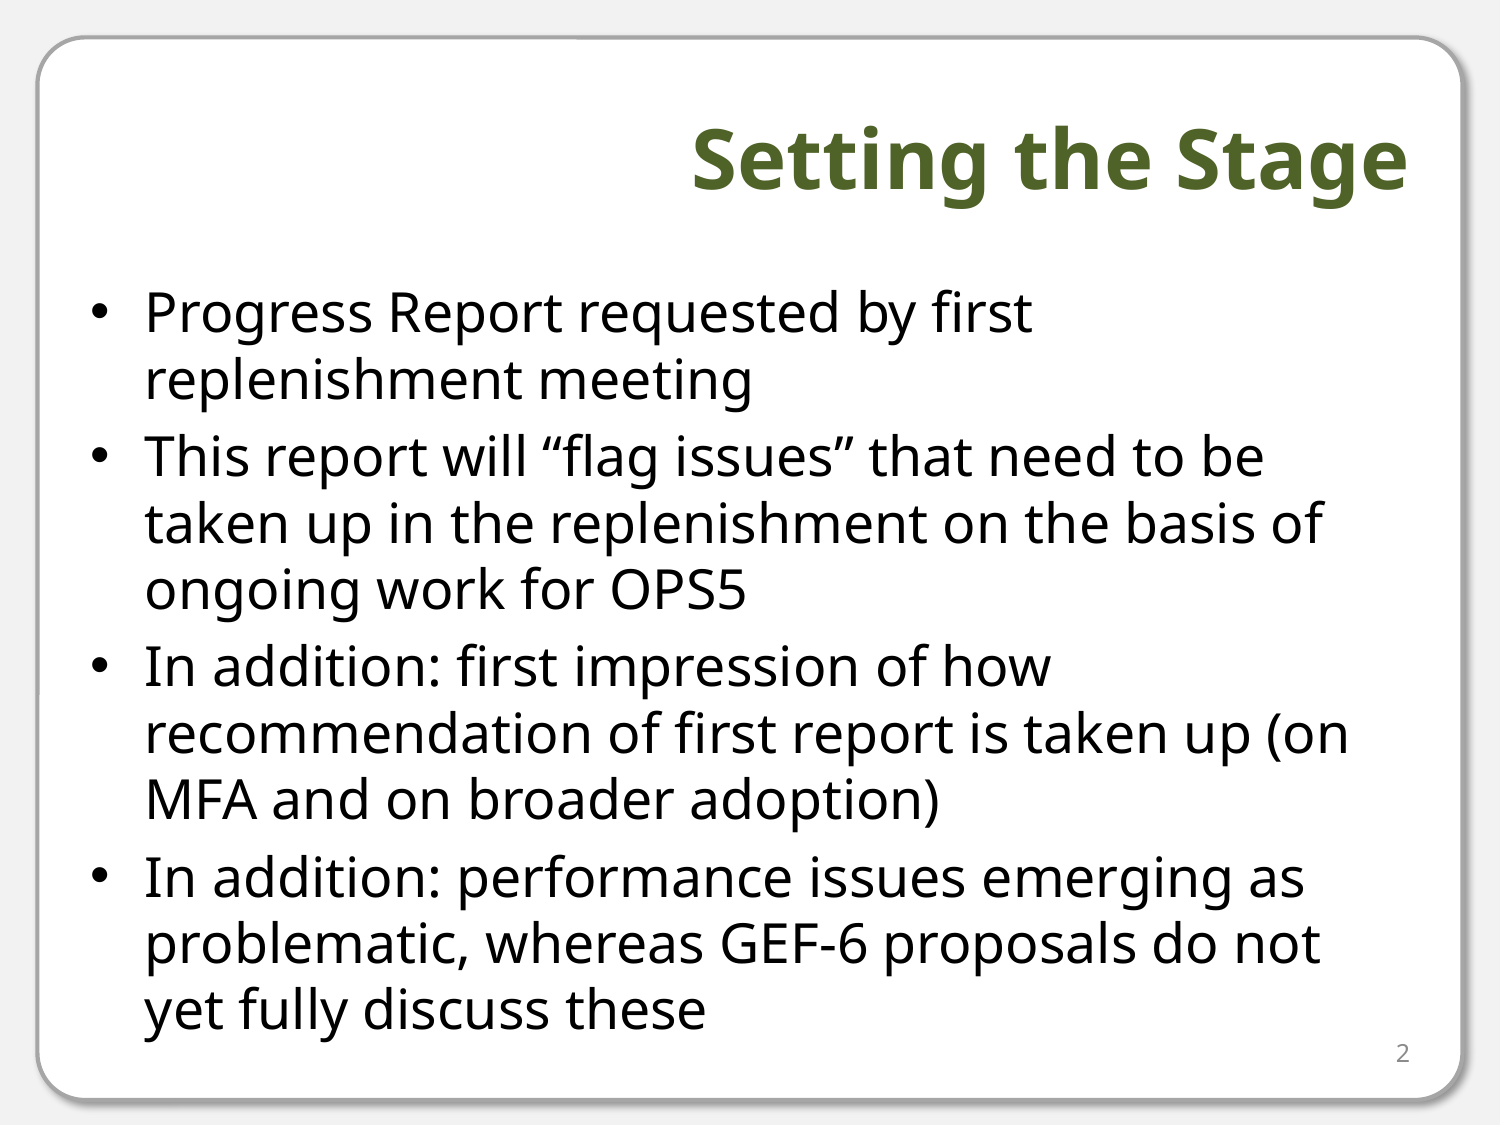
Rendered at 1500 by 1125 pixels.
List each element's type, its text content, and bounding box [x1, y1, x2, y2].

list Progress Report requested by first replenishment meeting This report will “flag issues” that need to be taken up in the replenishment on the basis of ongoing work for OPS5 In addition: first impression of how recommendation of first report is taken up (on MFA and on broader adoption) In addition: performance issues emerging as problematic, whereas GEF-6 proposals do not yet fully discuss these [75, 270, 1425, 1050]
slide_number 2 [1074, 1025, 1425, 1085]
title Setting the Stage [75, 62, 1425, 250]
